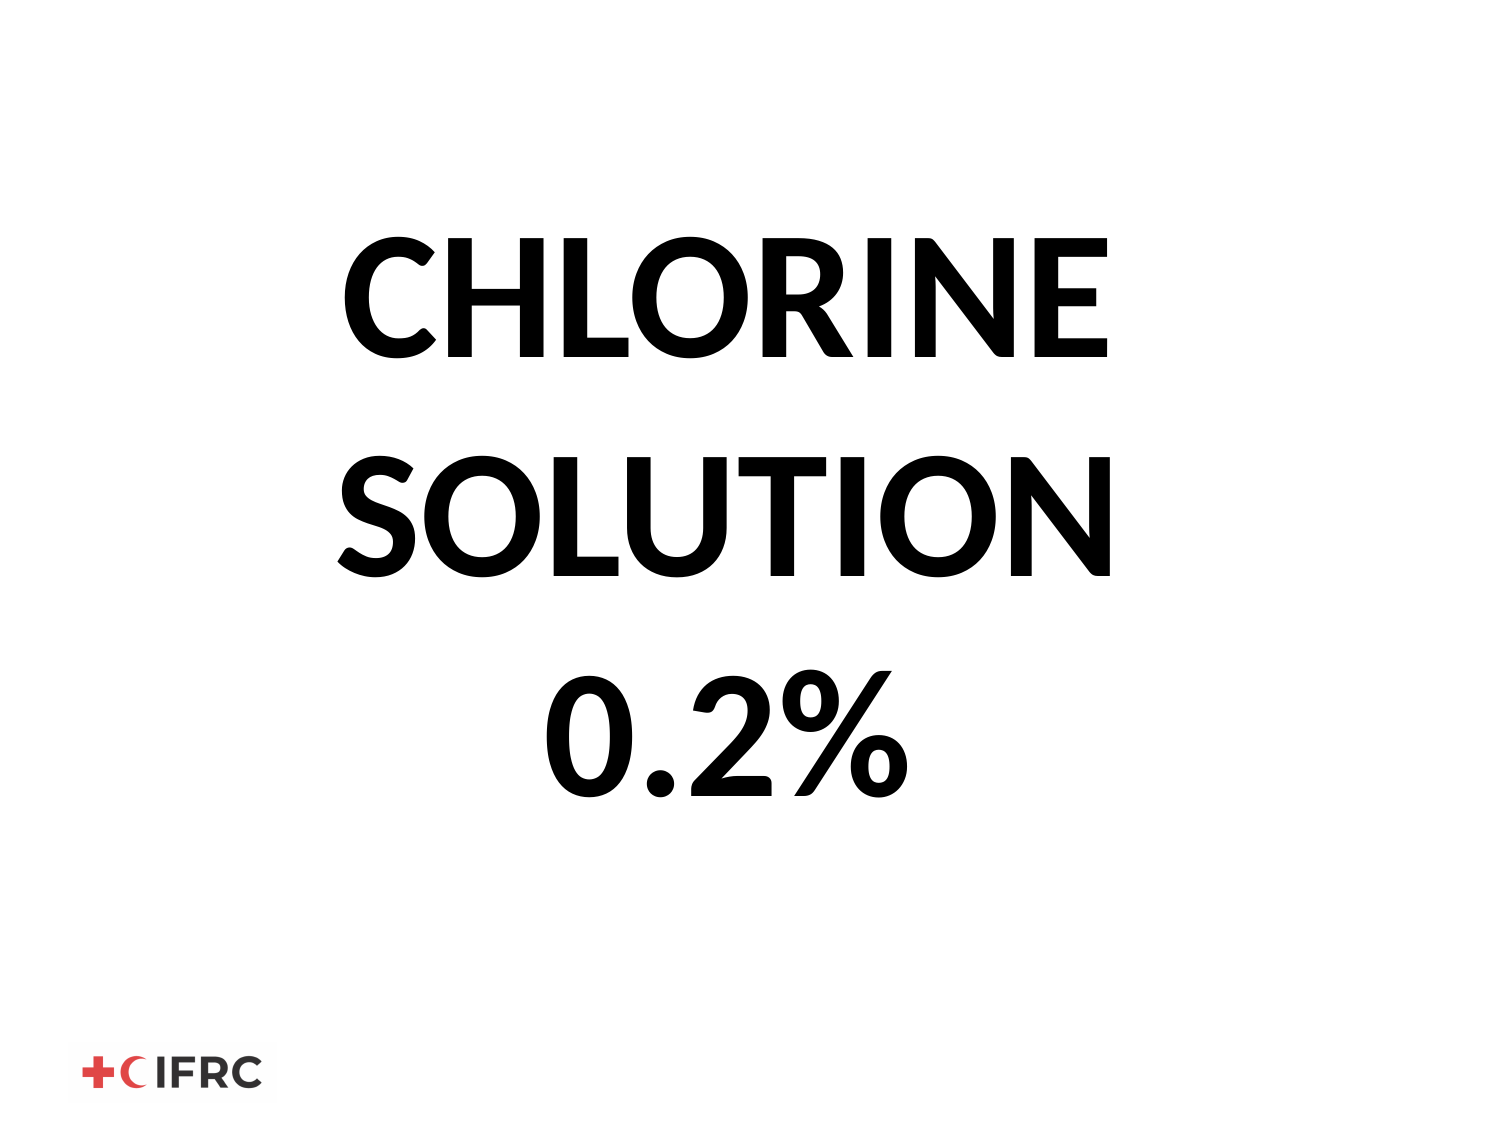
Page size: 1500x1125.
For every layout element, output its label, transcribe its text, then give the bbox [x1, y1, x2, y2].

title CHLORINE SOLUTION 0.2% [53, 349, 1404, 538]
picture [68, 1042, 277, 1103]
